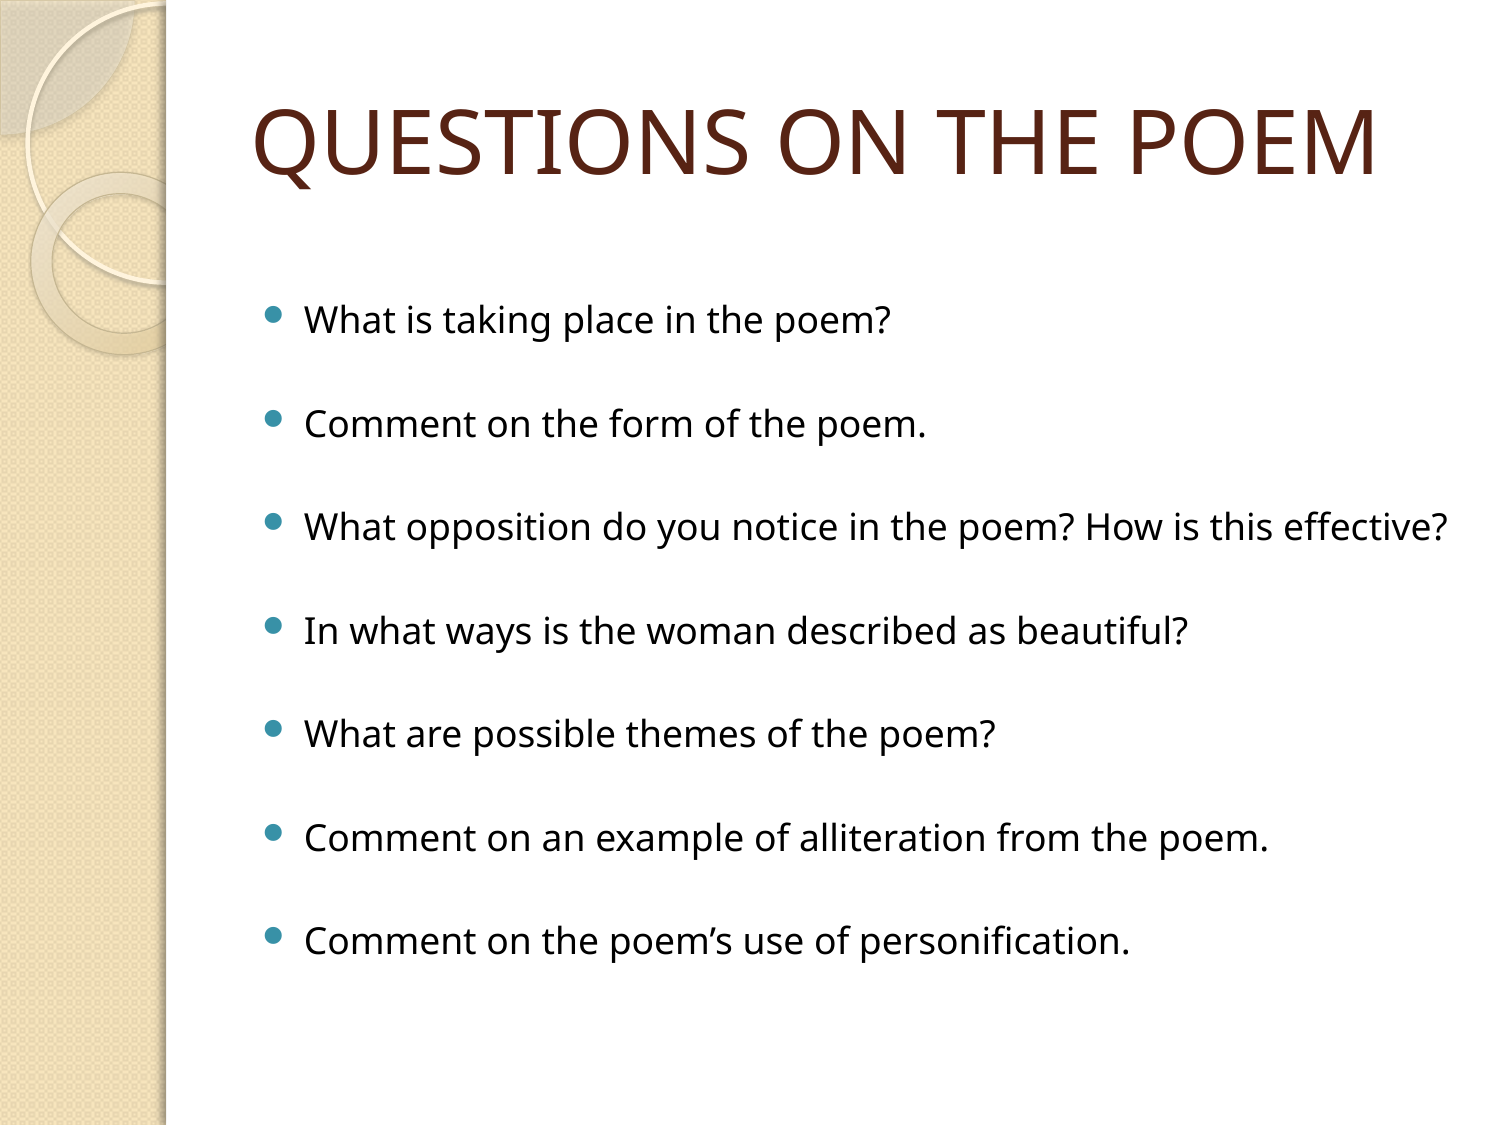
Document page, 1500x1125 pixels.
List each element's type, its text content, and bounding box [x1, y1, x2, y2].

list What is taking place in the poem? Comment on the form of the poem. What opposition do you notice in the poem? How is this effective? In what ways is the woman described as beautiful? What are possible themes of the poem? Comment on an example of alliteration from the poem. Comment on the poem’s use of personification. [235, 237, 1466, 1025]
title QUESTIONS ON THE POEM [235, 45, 1466, 233]
